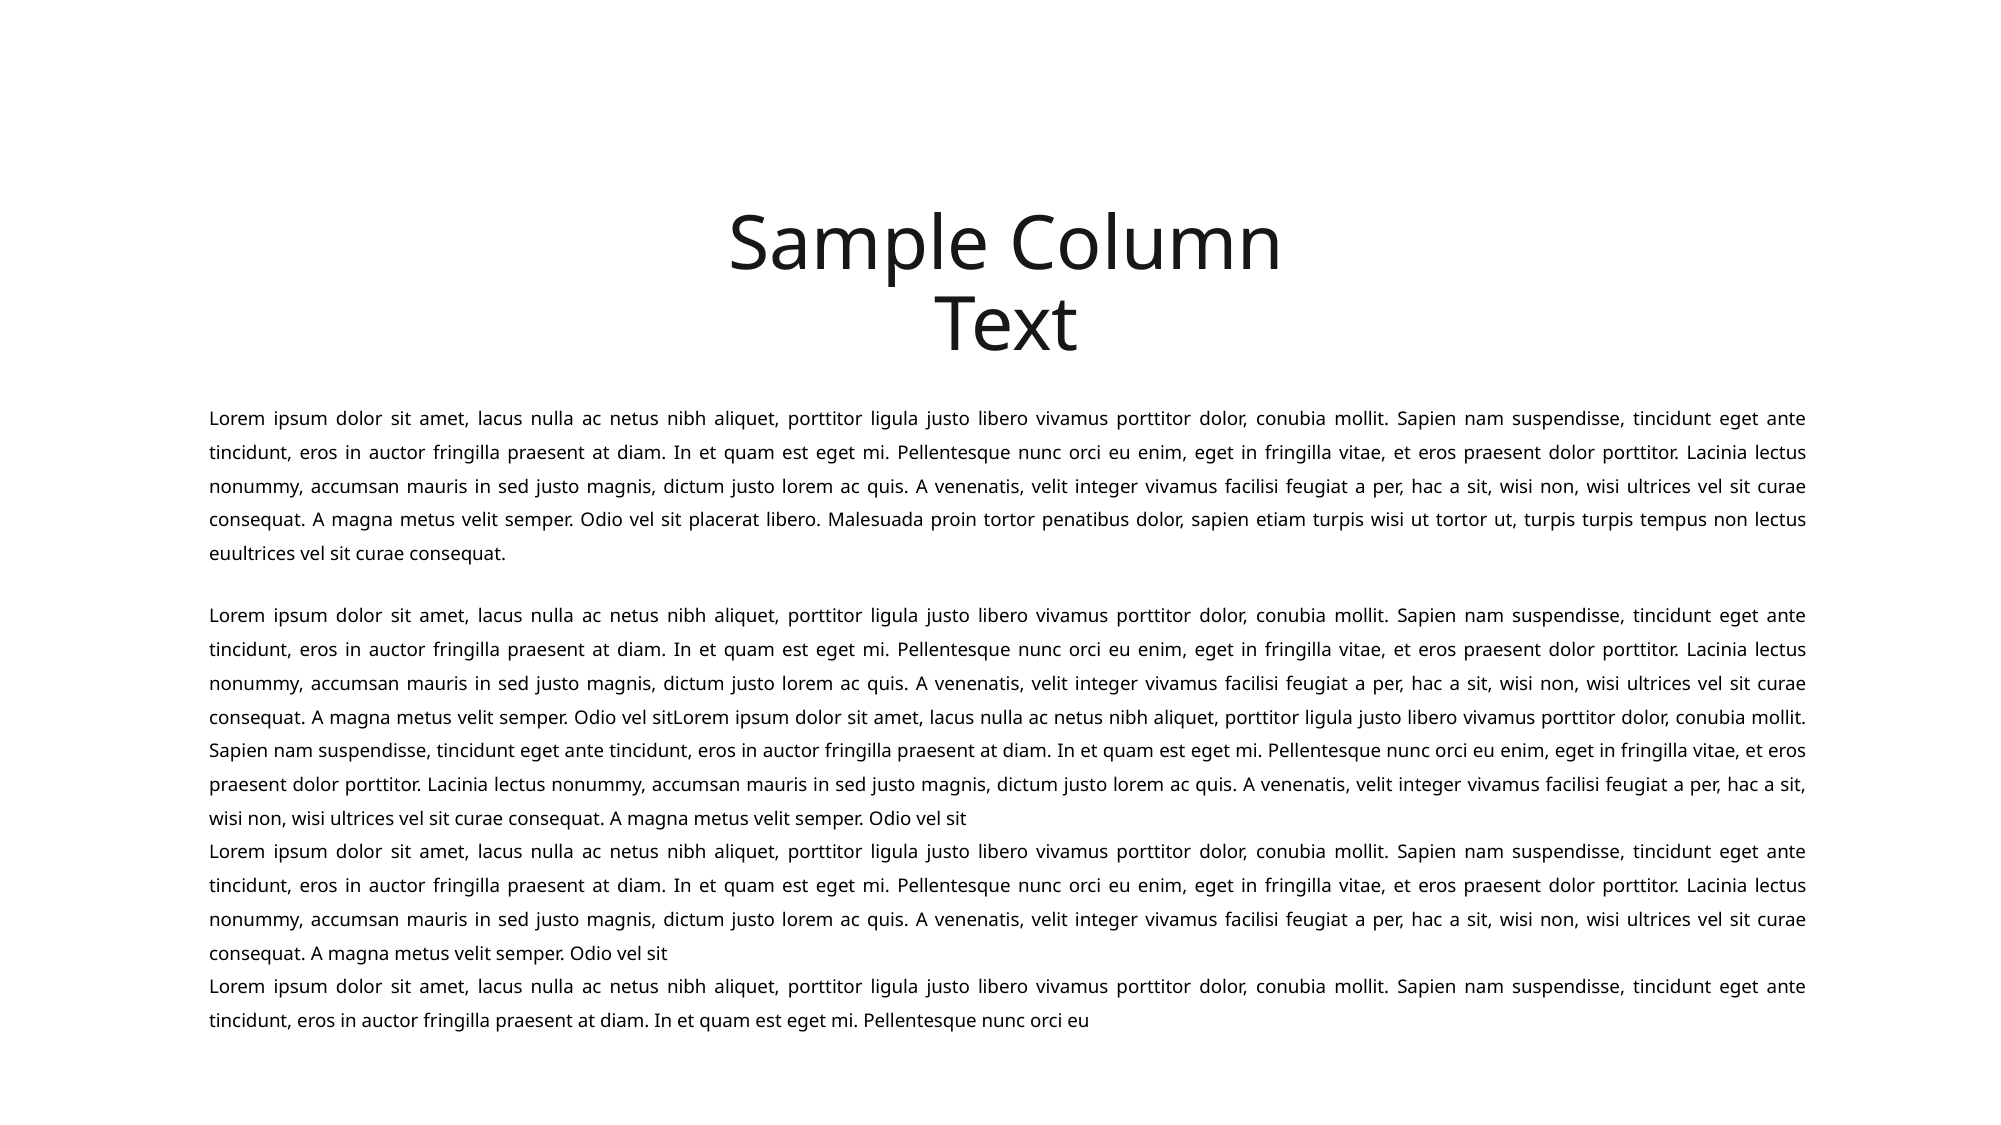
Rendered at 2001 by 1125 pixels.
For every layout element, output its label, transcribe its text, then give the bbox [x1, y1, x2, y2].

text_box Lorem ipsum dolor sit amet, lacus nulla ac netus nibh aliquet, porttitor ligula justo libero vivamus porttitor dolor, conubia mollit. Sapien nam suspendisse, tincidunt eget ante tincidunt, eros in auctor fringilla praesent at diam. In et quam est eget mi. Pellentesque nunc orci eu enim, eget in fringilla vitae, et eros praesent dolor porttitor. Lacinia lectus nonummy, accumsan mauris in sed justo magnis, dictum justo lorem ac quis. A venenatis, velit integer vivamus facilisi feugiat a per, hac a sit, wisi non, wisi ultrices vel sit curae consequat. A magna metus velit semper. Odio vel sit placerat libero. Malesuada proin tortor penatibus dolor, sapien etiam turpis wisi ut tortor ut, turpis turpis tempus non lectus euultrices vel sit curae consequat. [194, 388, 1819, 572]
text_box Lorem ipsum dolor sit amet, lacus nulla ac netus nibh aliquet, porttitor ligula justo libero vivamus porttitor dolor, conubia mollit. Sapien nam suspendisse, tincidunt eget ante tincidunt, eros in auctor fringilla praesent at diam. In et quam est eget mi. Pellentesque nunc orci eu enim, eget in fringilla vitae, et eros praesent dolor porttitor. Lacinia lectus nonummy, accumsan mauris in sed justo magnis, dictum justo lorem ac quis. A venenatis, velit integer vivamus facilisi feugiat a per, hac a sit, wisi non, wisi ultrices vel sit curae consequat. A magna metus velit semper. Odio vel sitLorem ipsum dolor sit amet, lacus nulla ac netus nibh aliquet, porttitor ligula justo libero vivamus porttitor dolor, conubia mollit. Sapien nam suspendisse, tincidunt eget ante tincidunt, eros in auctor fringilla praesent at diam. In et quam est eget mi. Pellentesque nunc orci eu enim, eget in fringilla vitae, et eros praesent dolor porttitor. Lacinia lectus nonummy, accumsan mauris in sed justo magnis, dictum justo lorem ac quis. A venenatis, velit integer vivamus facilisi feugiat a per, hac a sit, wisi non, wisi ultrices vel sit curae consequat. A magna metus velit semper. Odio vel sit Lorem ipsum dolor sit amet, lacus nulla ac netus nibh aliquet, porttitor ligula justo libero vivamus porttitor dolor, conubia mollit. Sapien nam suspendisse, tincidunt eget ante tincidunt, eros in auctor fringilla praesent at diam. In et quam est eget mi. Pellentesque nunc orci eu enim, eget in fringilla vitae, et eros praesent dolor porttitor. Lacinia lectus nonummy, accumsan mauris in sed justo magnis, dictum justo lorem ac quis. A venenatis, velit integer vivamus facilisi feugiat a per, hac a sit, wisi non, wisi ultrices vel sit curae consequat. A magna metus velit semper. Odio vel sit Lorem ipsum dolor sit amet, lacus nulla ac netus nibh aliquet, porttitor ligula justo libero vivamus porttitor dolor, conubia mollit. Sapien nam suspendisse, tincidunt eget ante tincidunt, eros in auctor fringilla praesent at diam. In et quam est eget mi. Pellentesque nunc orci eu [194, 585, 1819, 1039]
text_box Sample Column Text [647, 197, 1367, 294]
